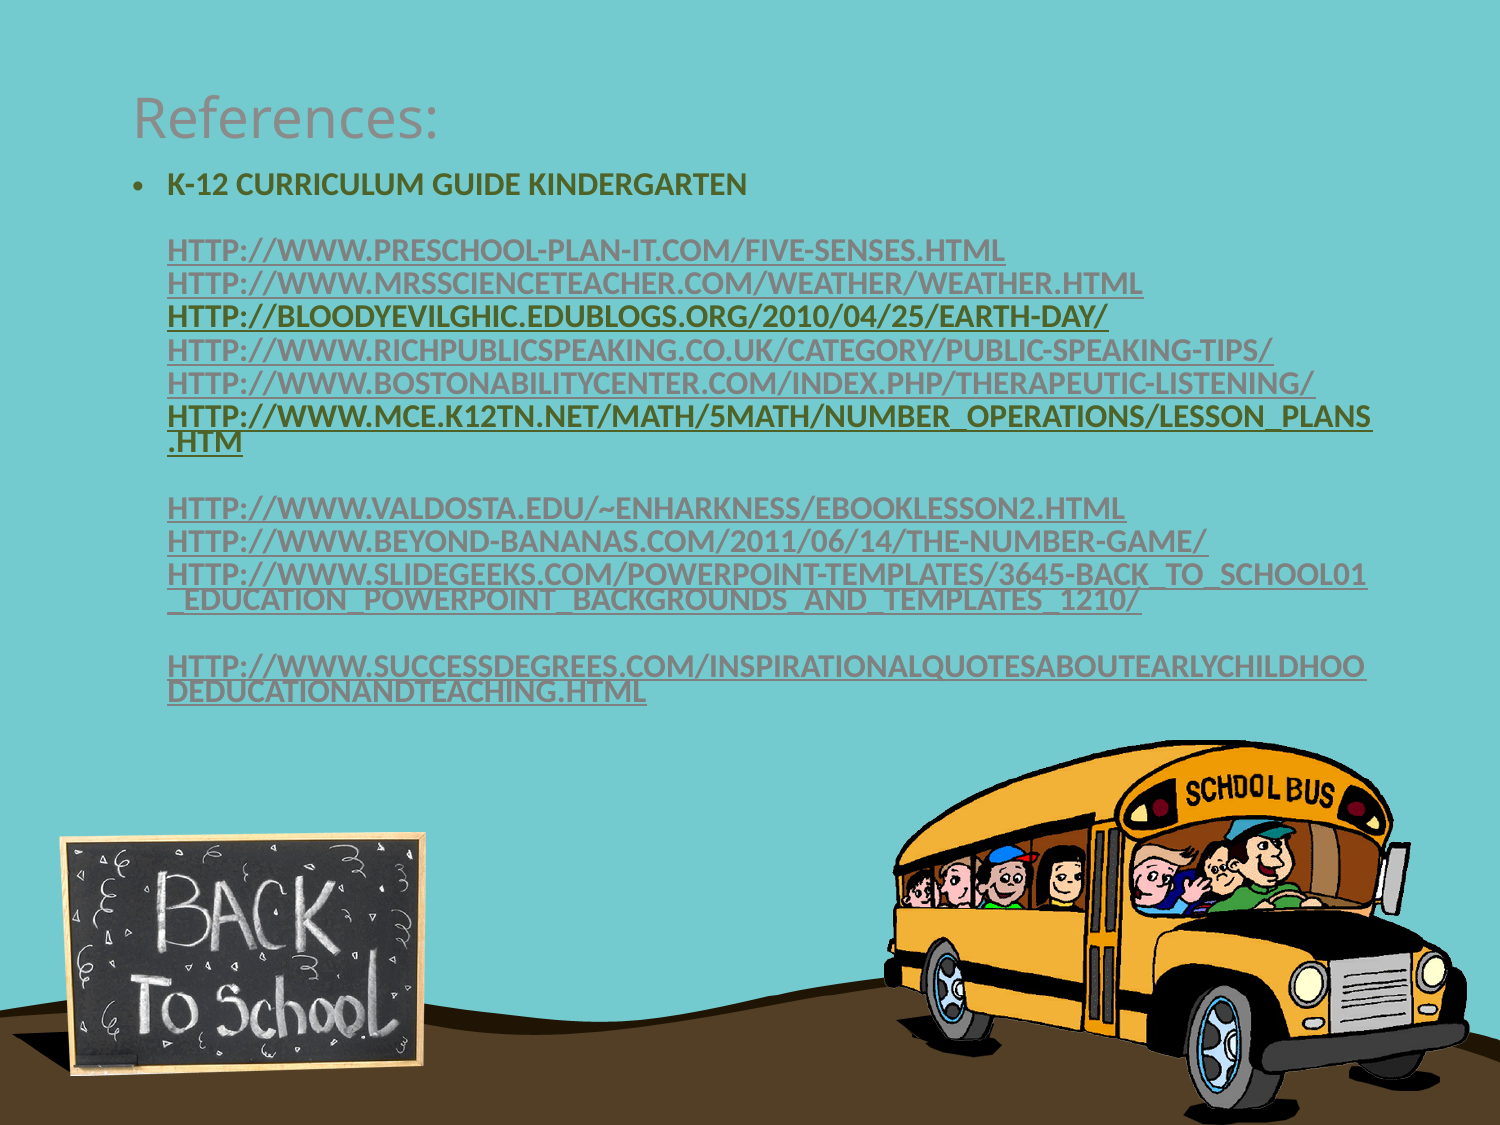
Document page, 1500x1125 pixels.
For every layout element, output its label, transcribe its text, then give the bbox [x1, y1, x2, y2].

title K-12 Curriculum guide kindergarten http://www.preschool-plan-it.com/five-senses.html http://www.mrsscienceteacher.com/Weather/weather.html http://bloodyevilghic.edublogs.org/2010/04/25/earth-day/ http://www.richpublicspeaking.co.uk/category/public-speaking-tips/ http://www.bostonabilitycenter.com/index.php/therapeutic-listening/ http://www.mce.k12tn.net/math/5math/number_operations/lesson_plans.htm http://www.valdosta.edu/~enharkness/ebooklesson2.html http://www.beyond-bananas.com/2011/06/14/the-number-game/ http://www.slidegeeks.com/powerpoint-templates/3645-back_to_school01_education_powerpoint_backgrounds_and_templates_1210/ http://www.successdegrees.com/inspirationalquotesaboutearlychildhoodeducationandteaching.html [117, 163, 1393, 863]
list References: [117, 70, 1393, 163]
picture [0, 0, 1500, 1125]
